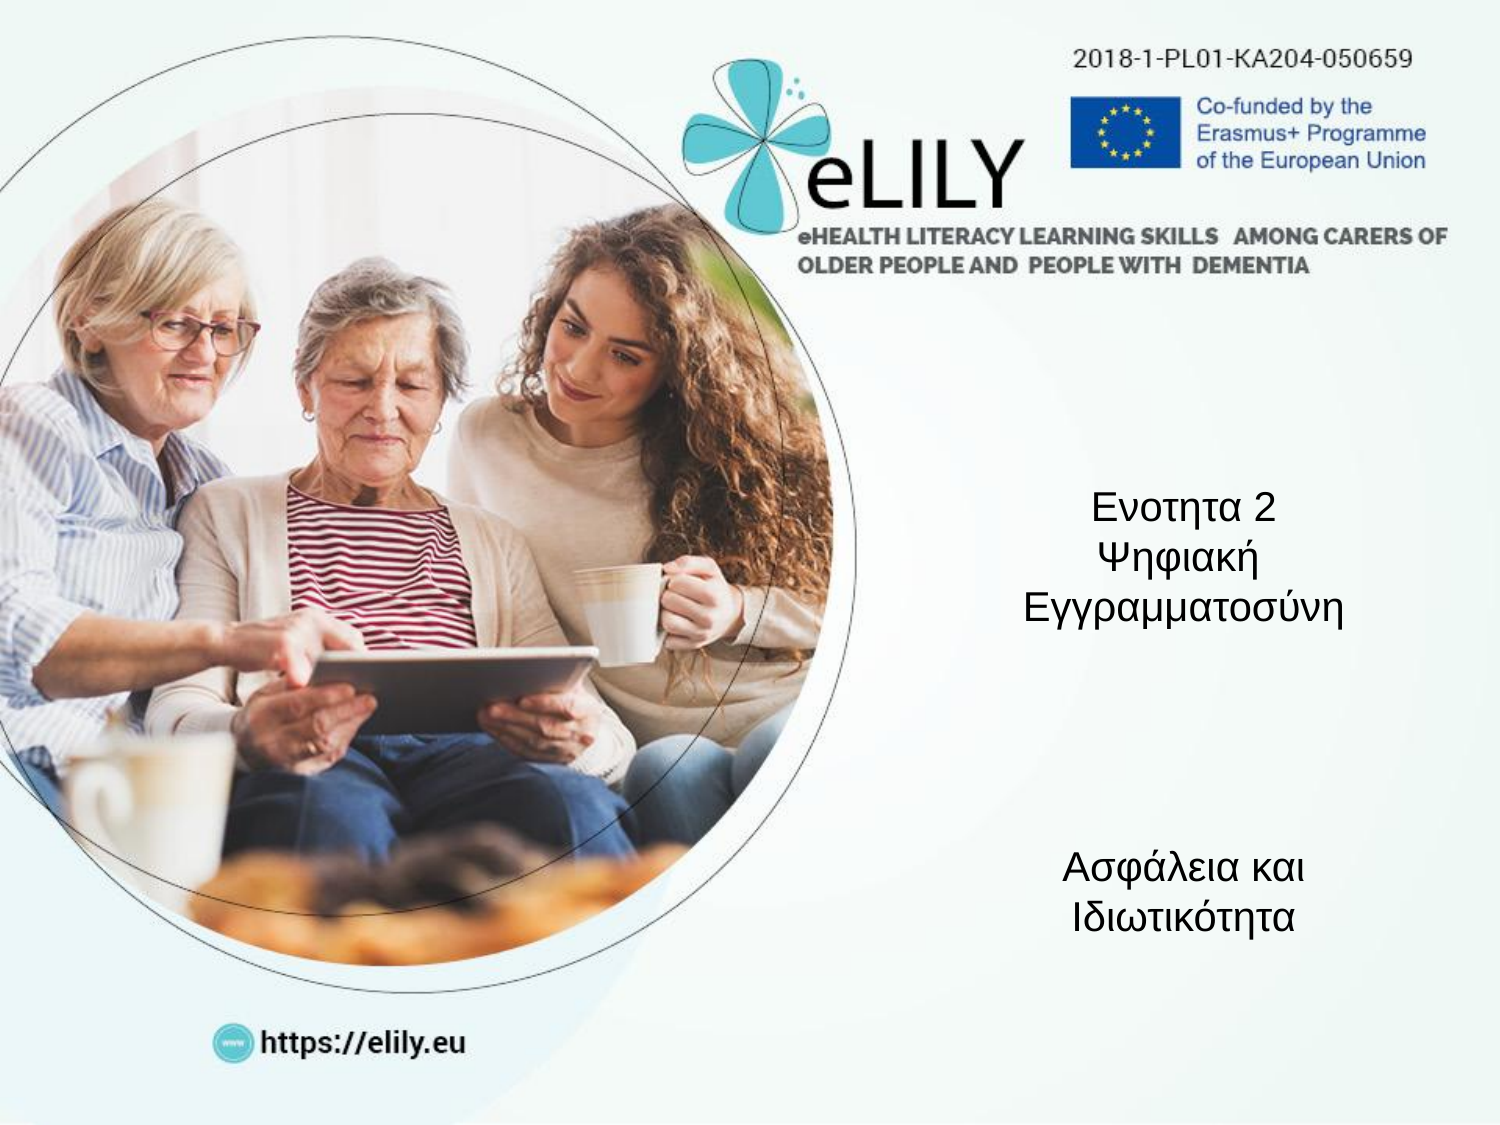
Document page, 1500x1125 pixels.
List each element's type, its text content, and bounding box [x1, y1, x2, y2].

text_box Ενοτητα 2 Ψηφιακή Εγγραμματοσύνη Ασφάλεια και Ιδιωτικότητα [960, 472, 1407, 628]
picture [0, 0, 1500, 1125]
